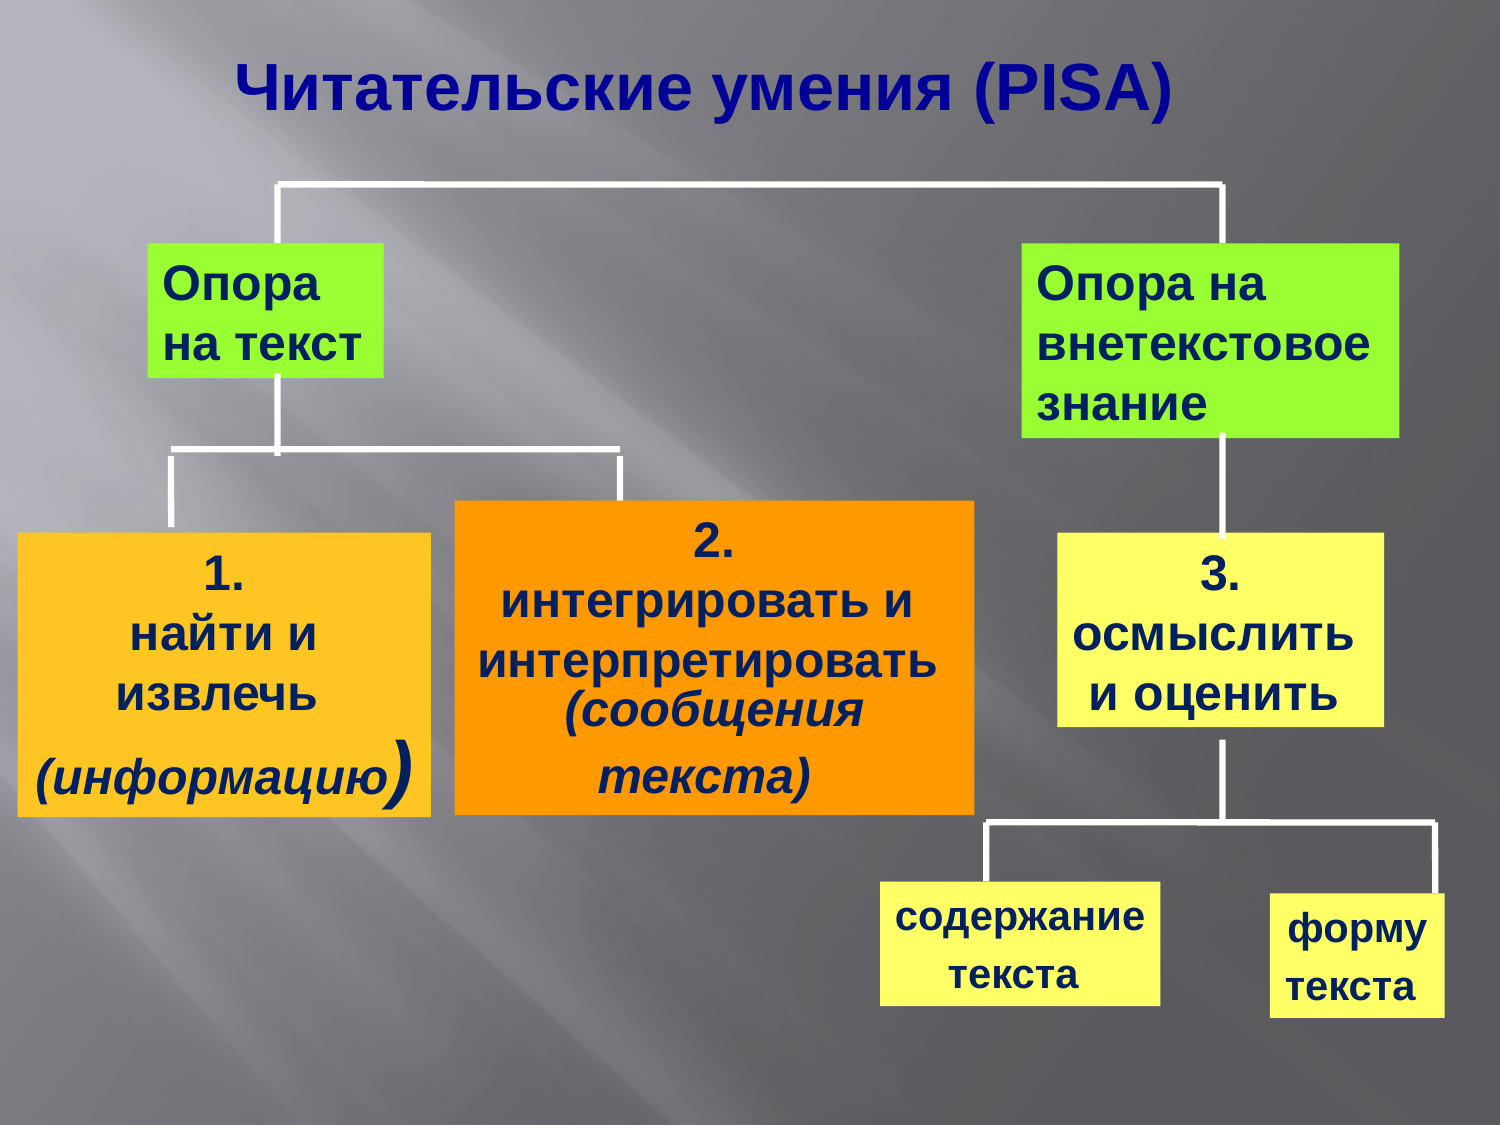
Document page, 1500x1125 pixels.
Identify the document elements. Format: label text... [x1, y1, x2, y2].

text_box 2. интегрировать и интерпретировать (сообщения текста) [454, 500, 975, 816]
text_box Читательские умения (PISA) [50, 36, 1358, 132]
text_box форму текста [1269, 893, 1445, 1018]
text_box Опора на внетекстовое знание [1021, 243, 1400, 439]
text_box содержание текста [880, 881, 1161, 1007]
text_box Опора на текст [147, 243, 384, 379]
text_box 1. найти и извлечь (информацию) [17, 532, 431, 818]
text_box 3. осмыслить и оценить [1057, 532, 1385, 728]
